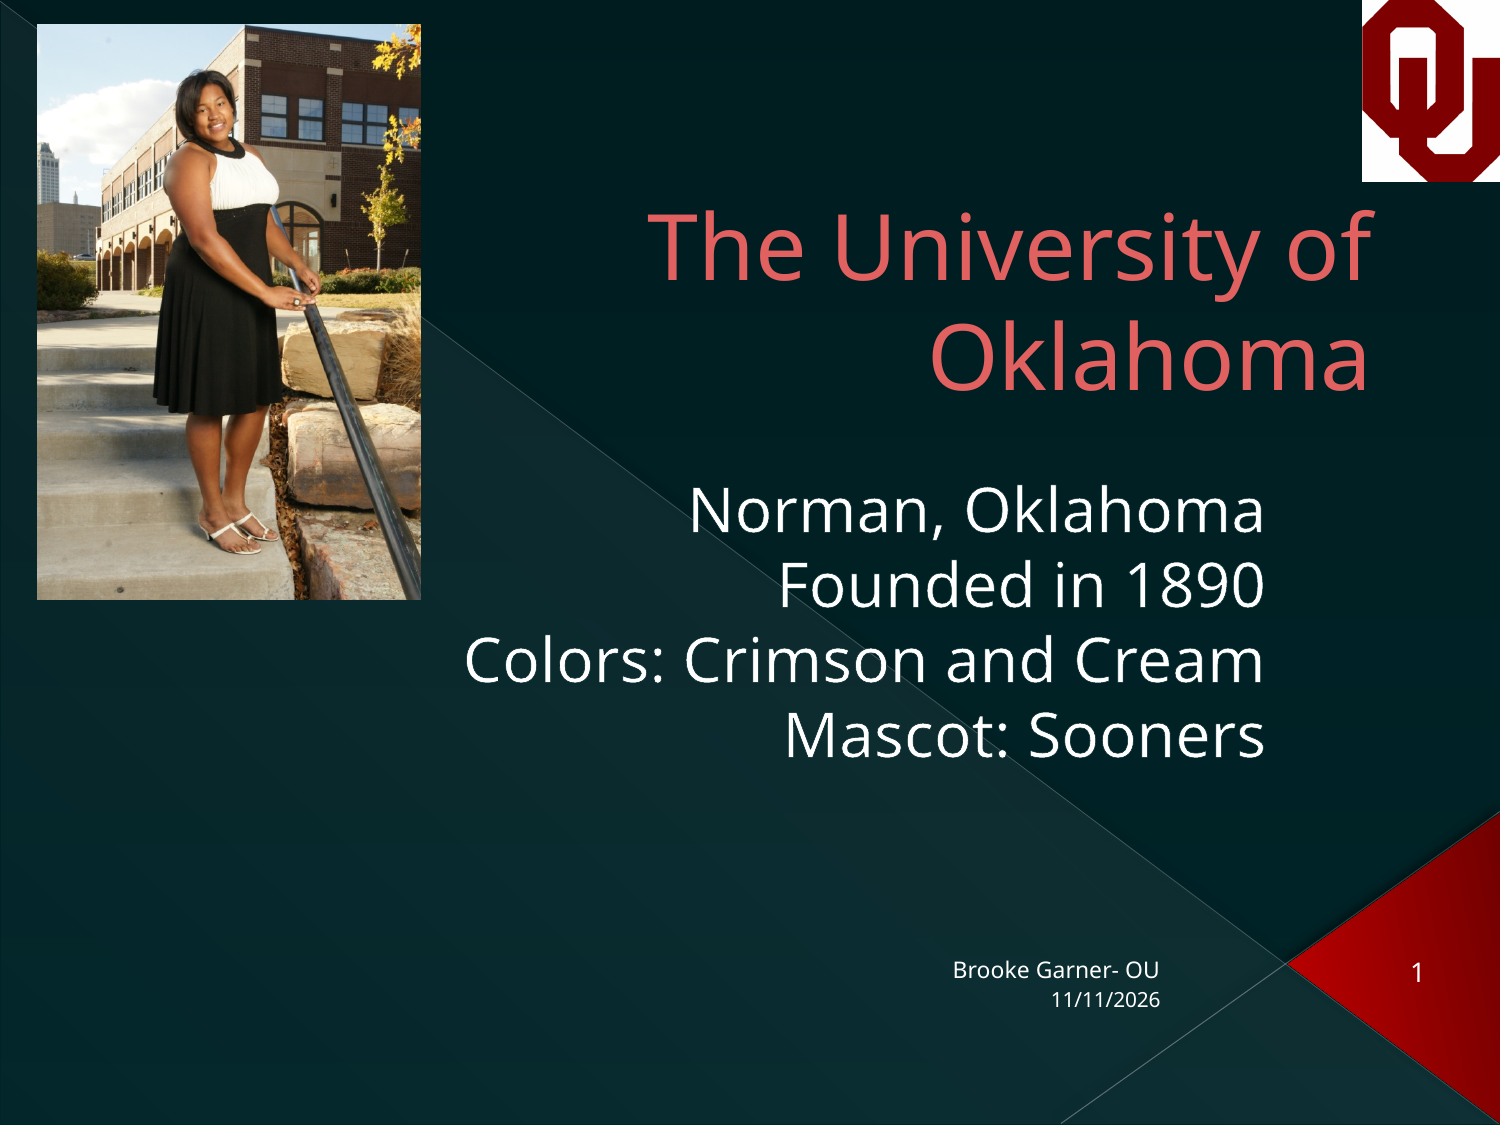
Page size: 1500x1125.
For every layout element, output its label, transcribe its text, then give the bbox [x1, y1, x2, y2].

picture [1362, 0, 1500, 182]
picture [37, 24, 422, 601]
subtitle Norman, Oklahoma Founded in 1890 Colors: Crimson and Cream Mascot: Sooners [225, 462, 1288, 963]
title The University of Oklahoma [427, 174, 1388, 417]
footer Brooke Garner- OU [225, 926, 1175, 987]
slide_number 1 [1376, 943, 1460, 1004]
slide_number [225, 987, 1175, 1047]
